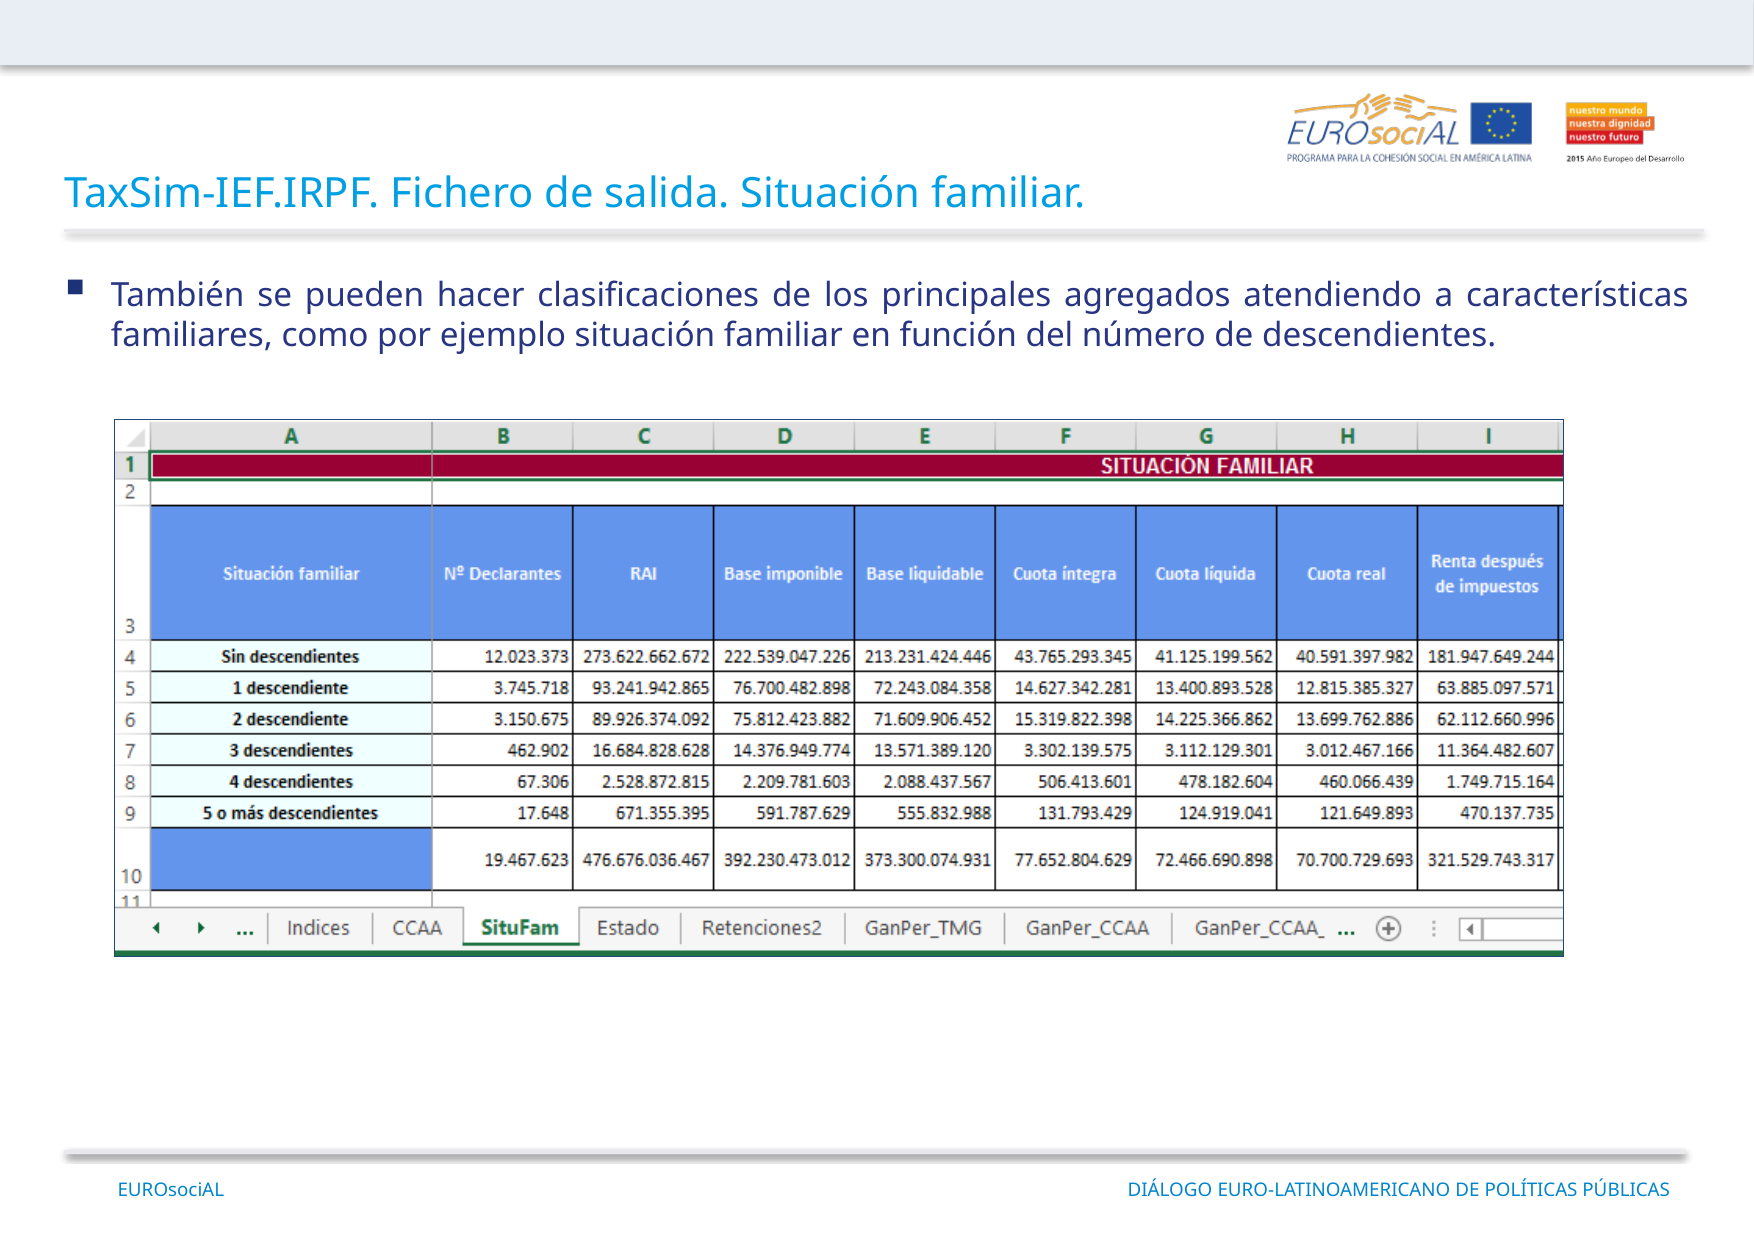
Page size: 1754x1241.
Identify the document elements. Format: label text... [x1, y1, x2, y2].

text_box También se pueden hacer clasificaciones de los principales agregados atendiendo a características familiares, como por ejemplo situación familiar en función del número de descendientes. [64, 254, 1692, 396]
picture [1278, 88, 1692, 173]
text_box TaxSim-IEF.IRPF. Fichero de salida. Situación familiar. [49, 158, 1628, 233]
picture [114, 419, 1564, 958]
